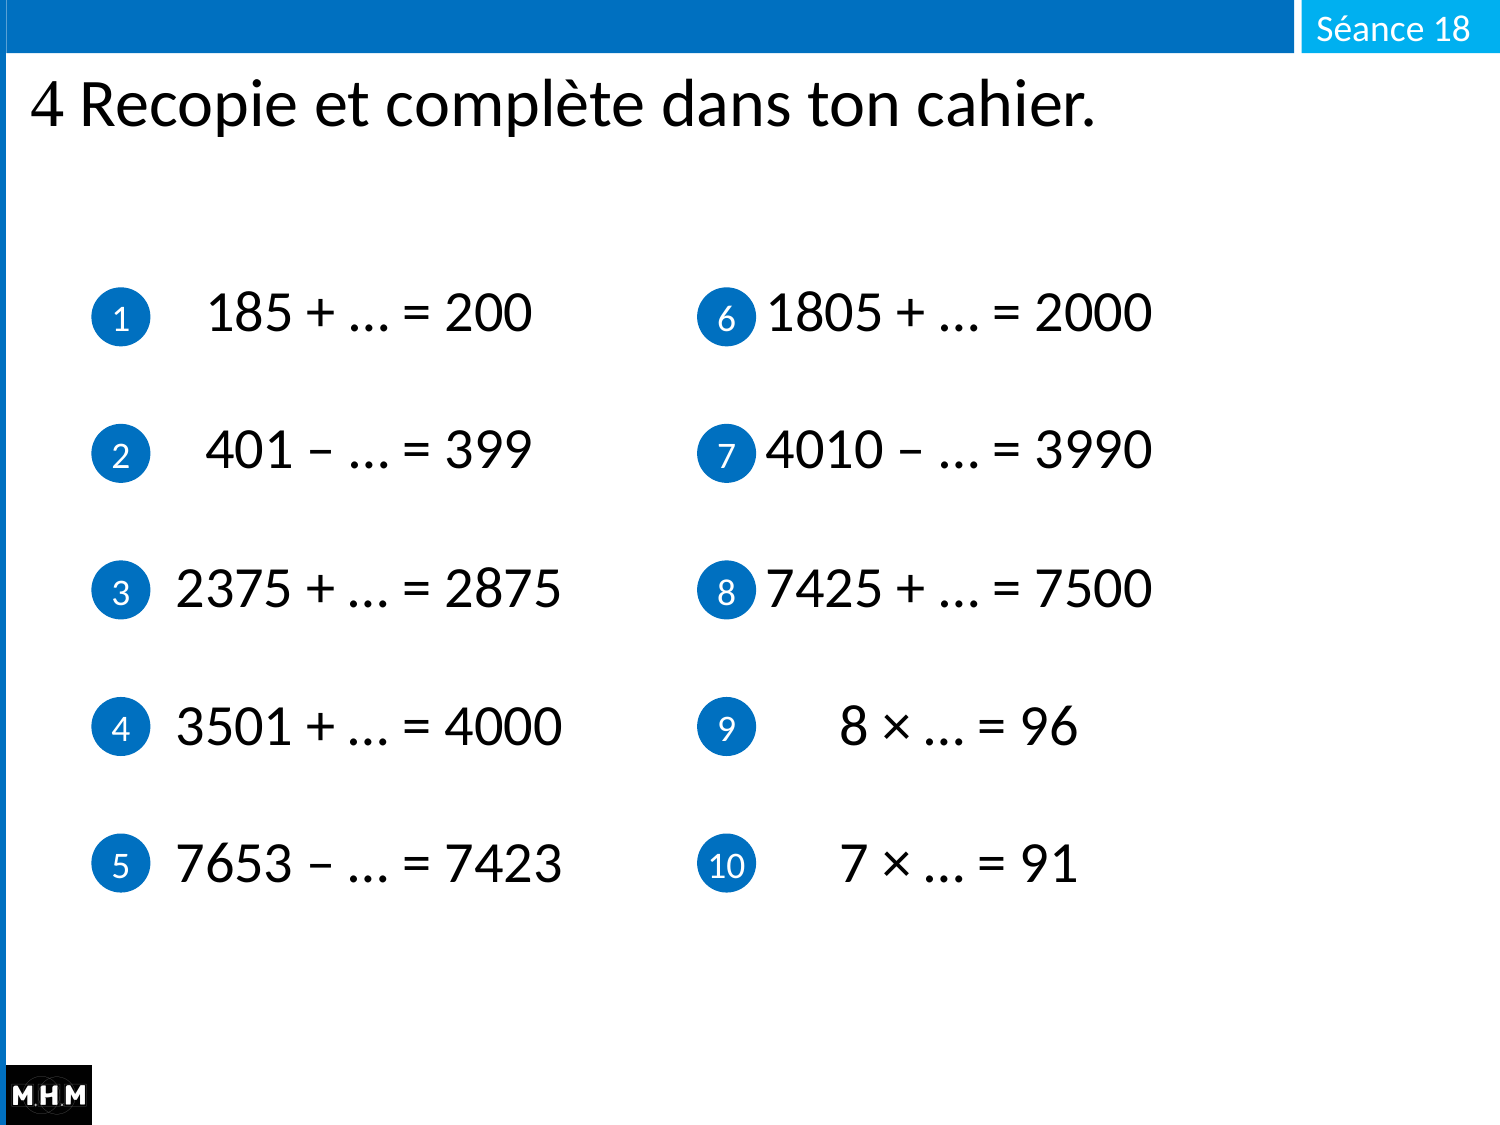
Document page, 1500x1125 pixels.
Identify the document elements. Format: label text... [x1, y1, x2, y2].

table_cell 8 × … = 96 [664, 660, 1254, 797]
text_box 6 [696, 286, 758, 348]
table_cell 7653 – … = 7423 [74, 797, 664, 934]
table_cell 7425 + … = 7500 [664, 521, 1254, 660]
text_box 5 [90, 832, 152, 894]
table_header 1805 + … = 2000 [664, 247, 1254, 384]
text_box 3 [90, 559, 152, 621]
table_cell 3501 + … = 4000 [74, 660, 664, 797]
title  Recopie et complète dans ton cahier. [14, 60, 1391, 150]
table_header 185 + … = 200 [74, 247, 664, 384]
table_cell 2375 + … = 2875 [74, 521, 664, 660]
text_box 7 [696, 422, 758, 484]
text_box 9 [696, 695, 758, 758]
picture [6, 1065, 92, 1125]
table_cell 4010 – … = 3990 [664, 384, 1254, 521]
table_cell 401 – … = 399 [74, 384, 664, 521]
text_box 10 [696, 832, 758, 894]
text_box 4 [90, 695, 152, 758]
text_box 8 [696, 559, 758, 621]
text_box 2 [90, 422, 152, 484]
text_box 1 [90, 286, 152, 348]
table_cell 7 × … = 91 [664, 797, 1254, 934]
